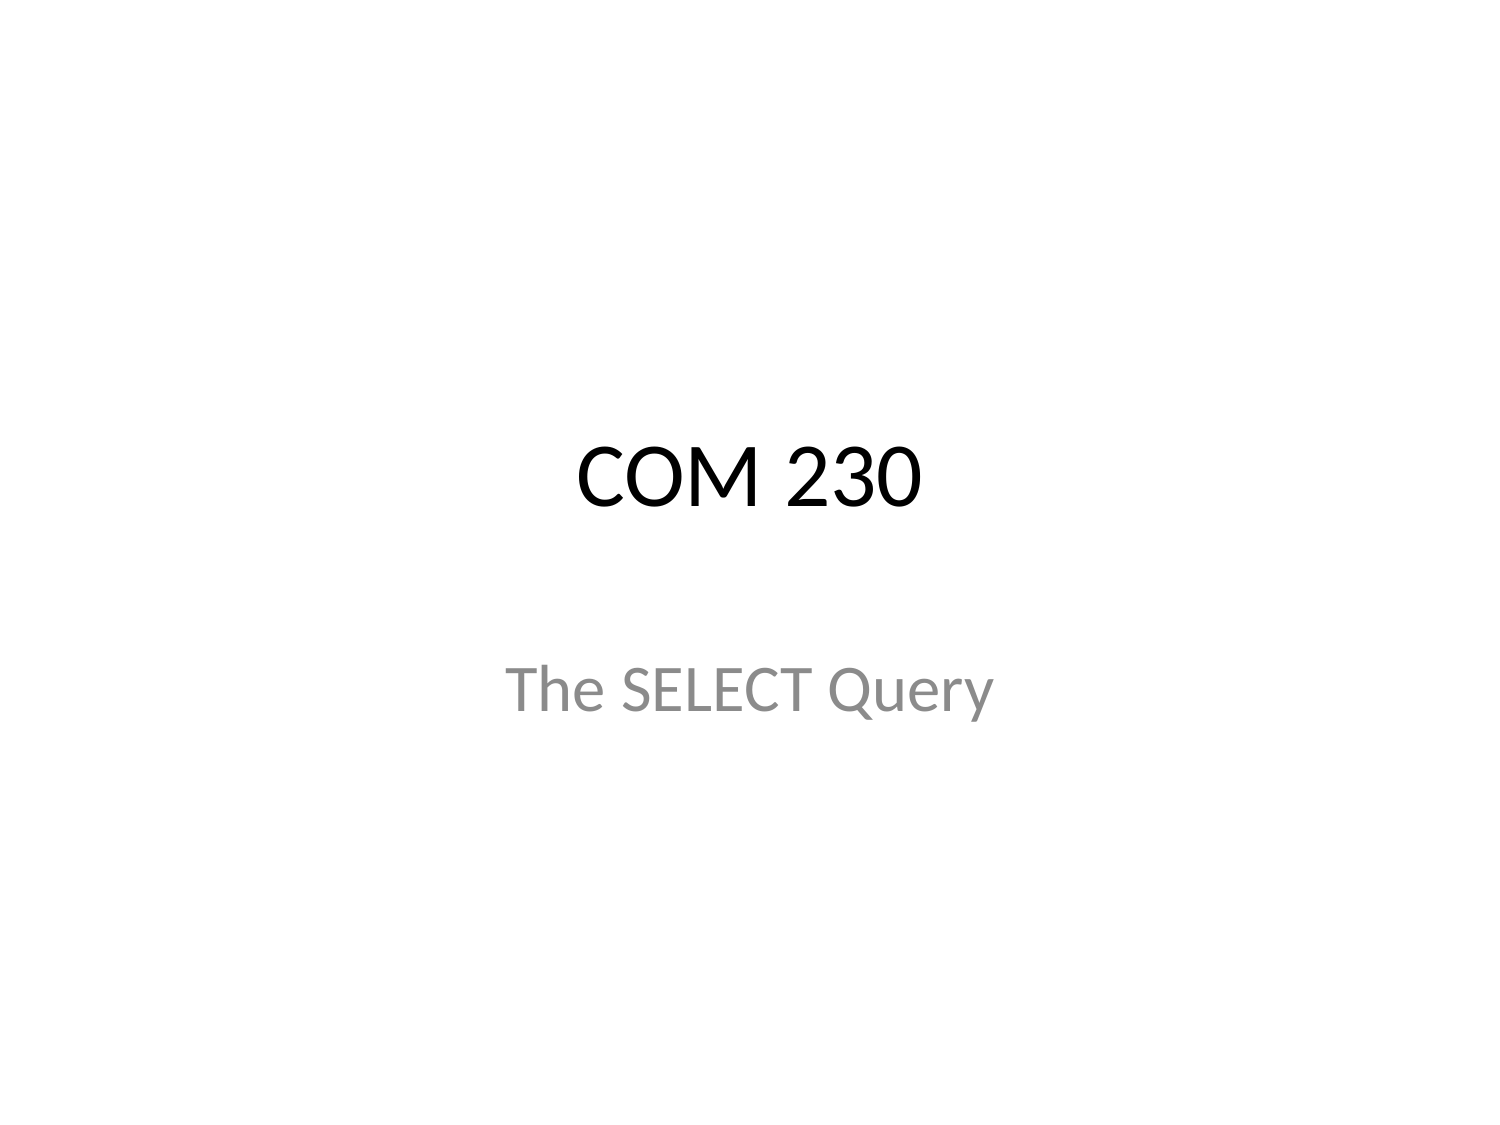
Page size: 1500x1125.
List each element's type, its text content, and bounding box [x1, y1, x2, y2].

subtitle The SELECT Query [225, 637, 1275, 925]
title COM 230 [112, 349, 1388, 591]
